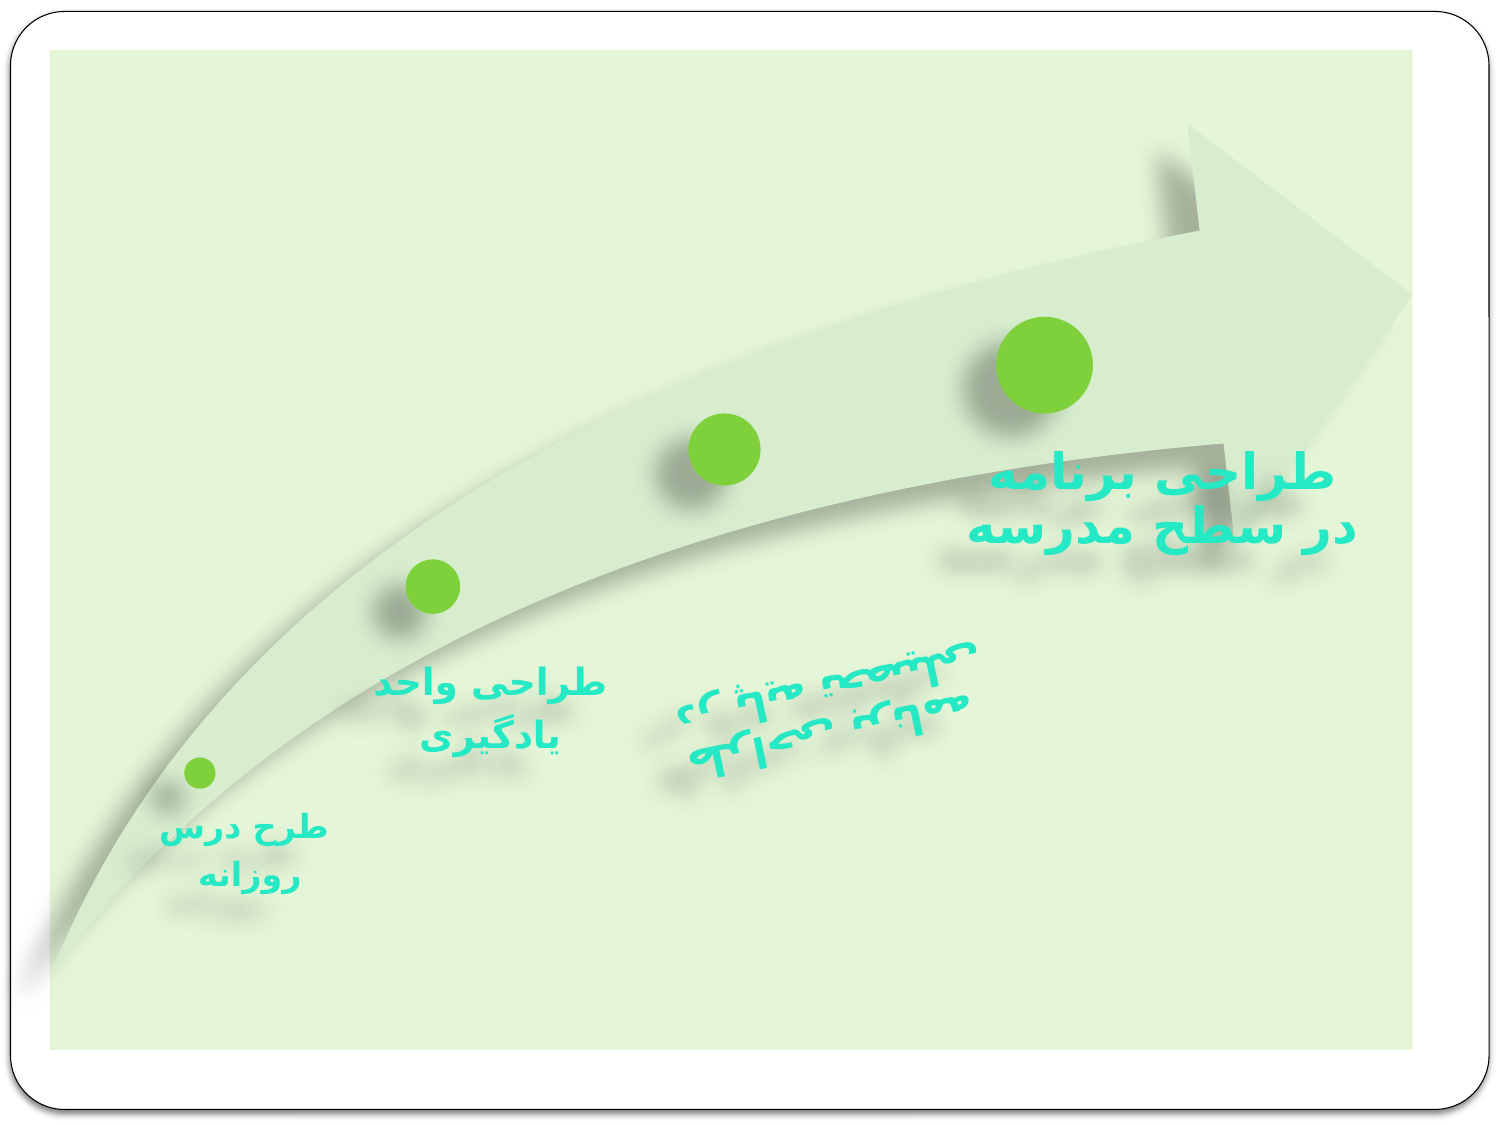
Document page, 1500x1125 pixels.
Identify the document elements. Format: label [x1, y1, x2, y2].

text_box [49, 49, 1413, 1051]
